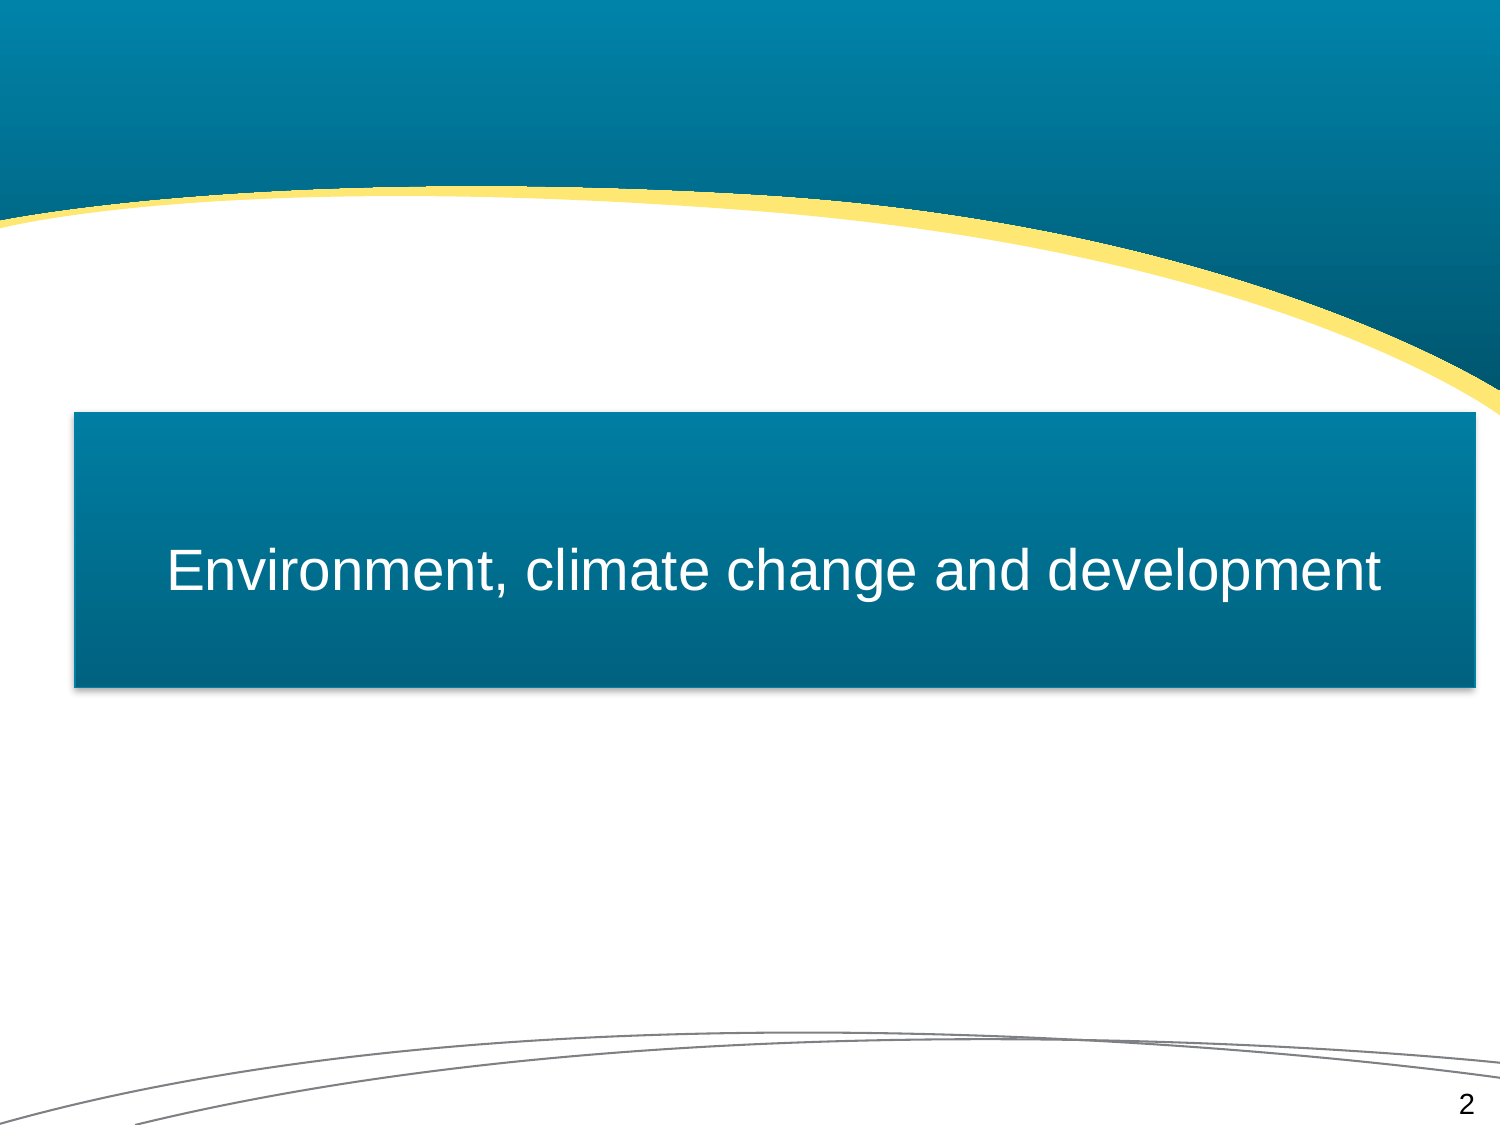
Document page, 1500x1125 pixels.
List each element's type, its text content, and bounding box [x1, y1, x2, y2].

slide_number 2 [1124, 1084, 1476, 1113]
list Environment, climate change and development [74, 412, 1476, 688]
